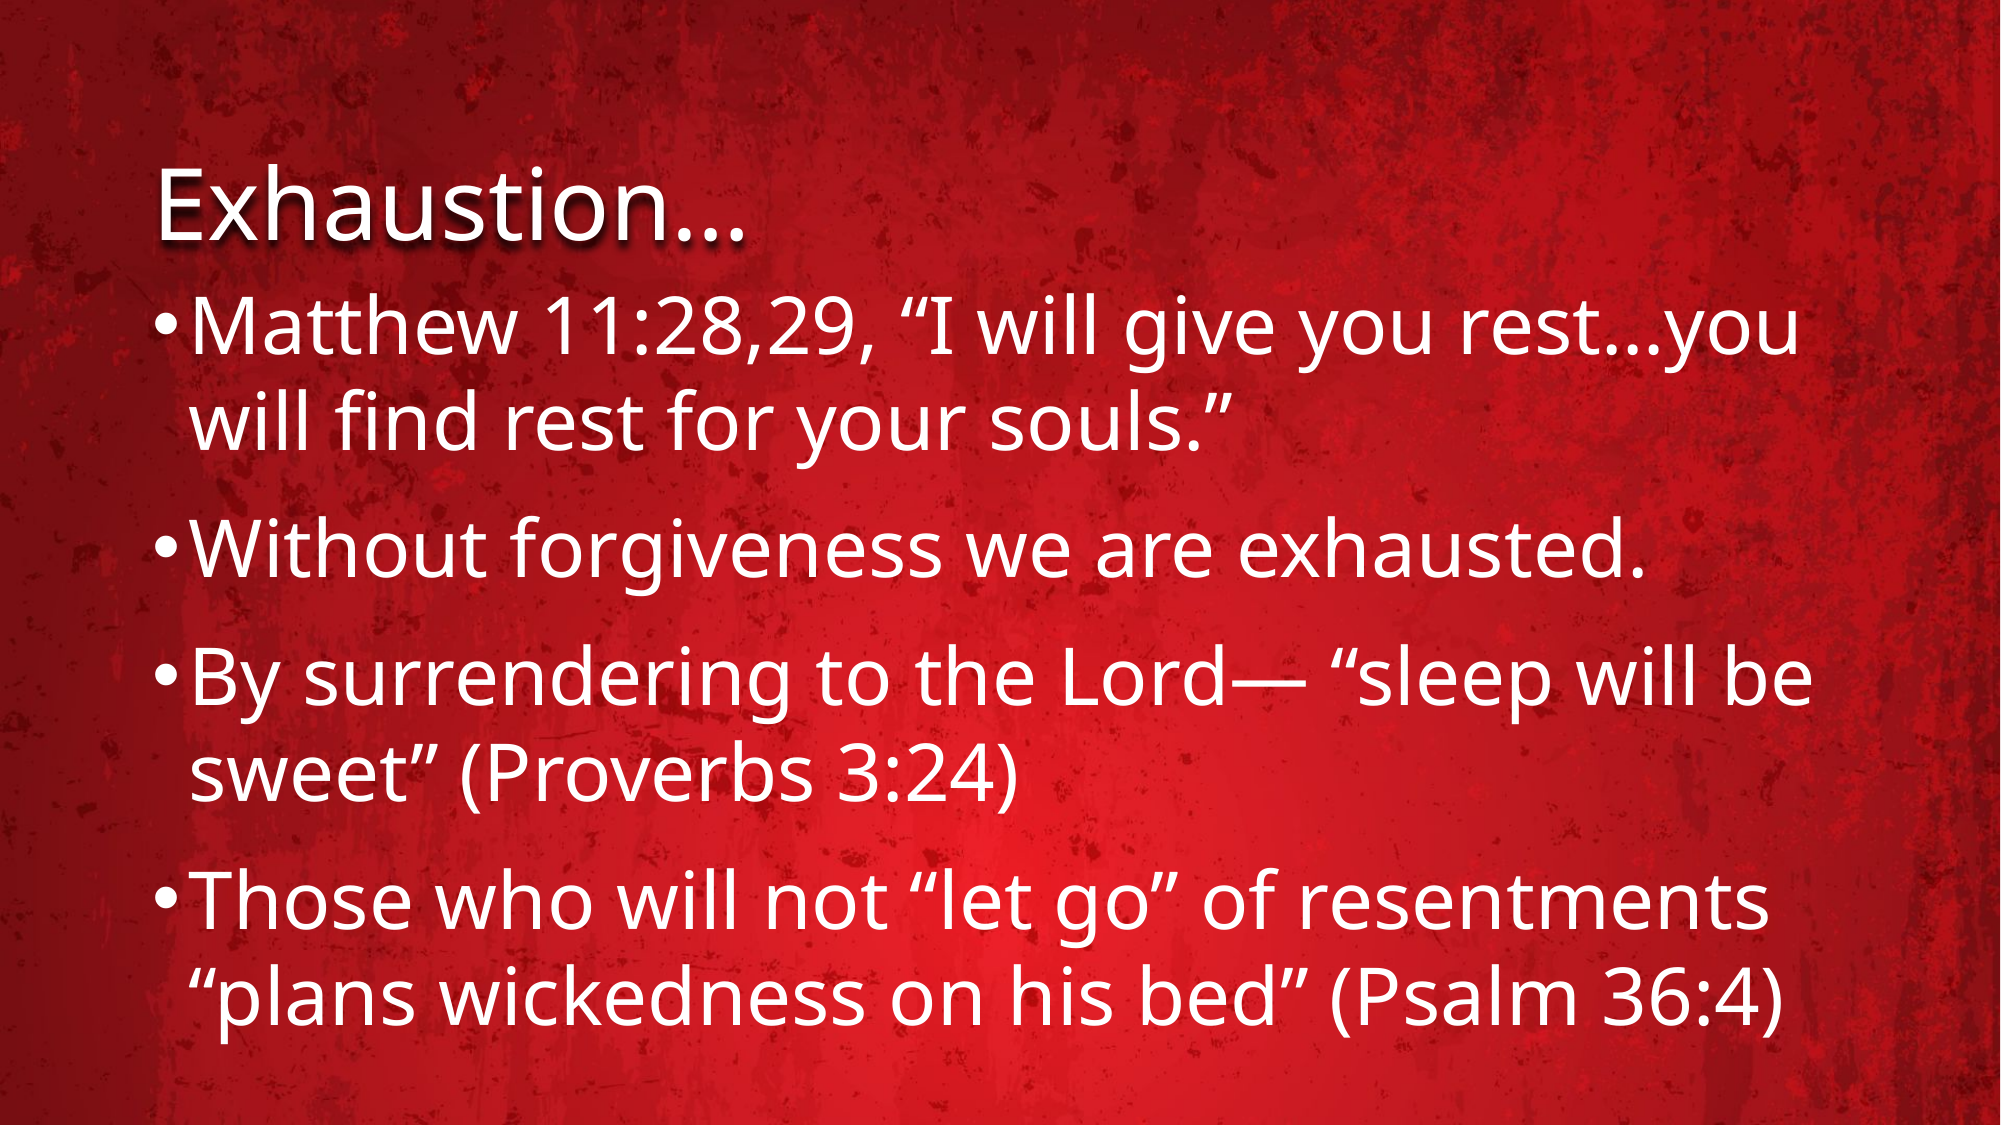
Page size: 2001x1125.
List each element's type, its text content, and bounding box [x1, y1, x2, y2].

list Matthew 11:28,29, “I will give you rest…you will find rest for your souls.” Without forgiveness we are exhausted. By surrendering to the Lord— “sleep will be sweet” (Proverbs 3:24) Those who will not “let go” of resentments “plans wickedness on his bed” (Psalm 36:4) [137, 229, 1863, 1086]
title Exhaustion… [137, 59, 1863, 229]
picture [0, 0, 2001, 1125]
